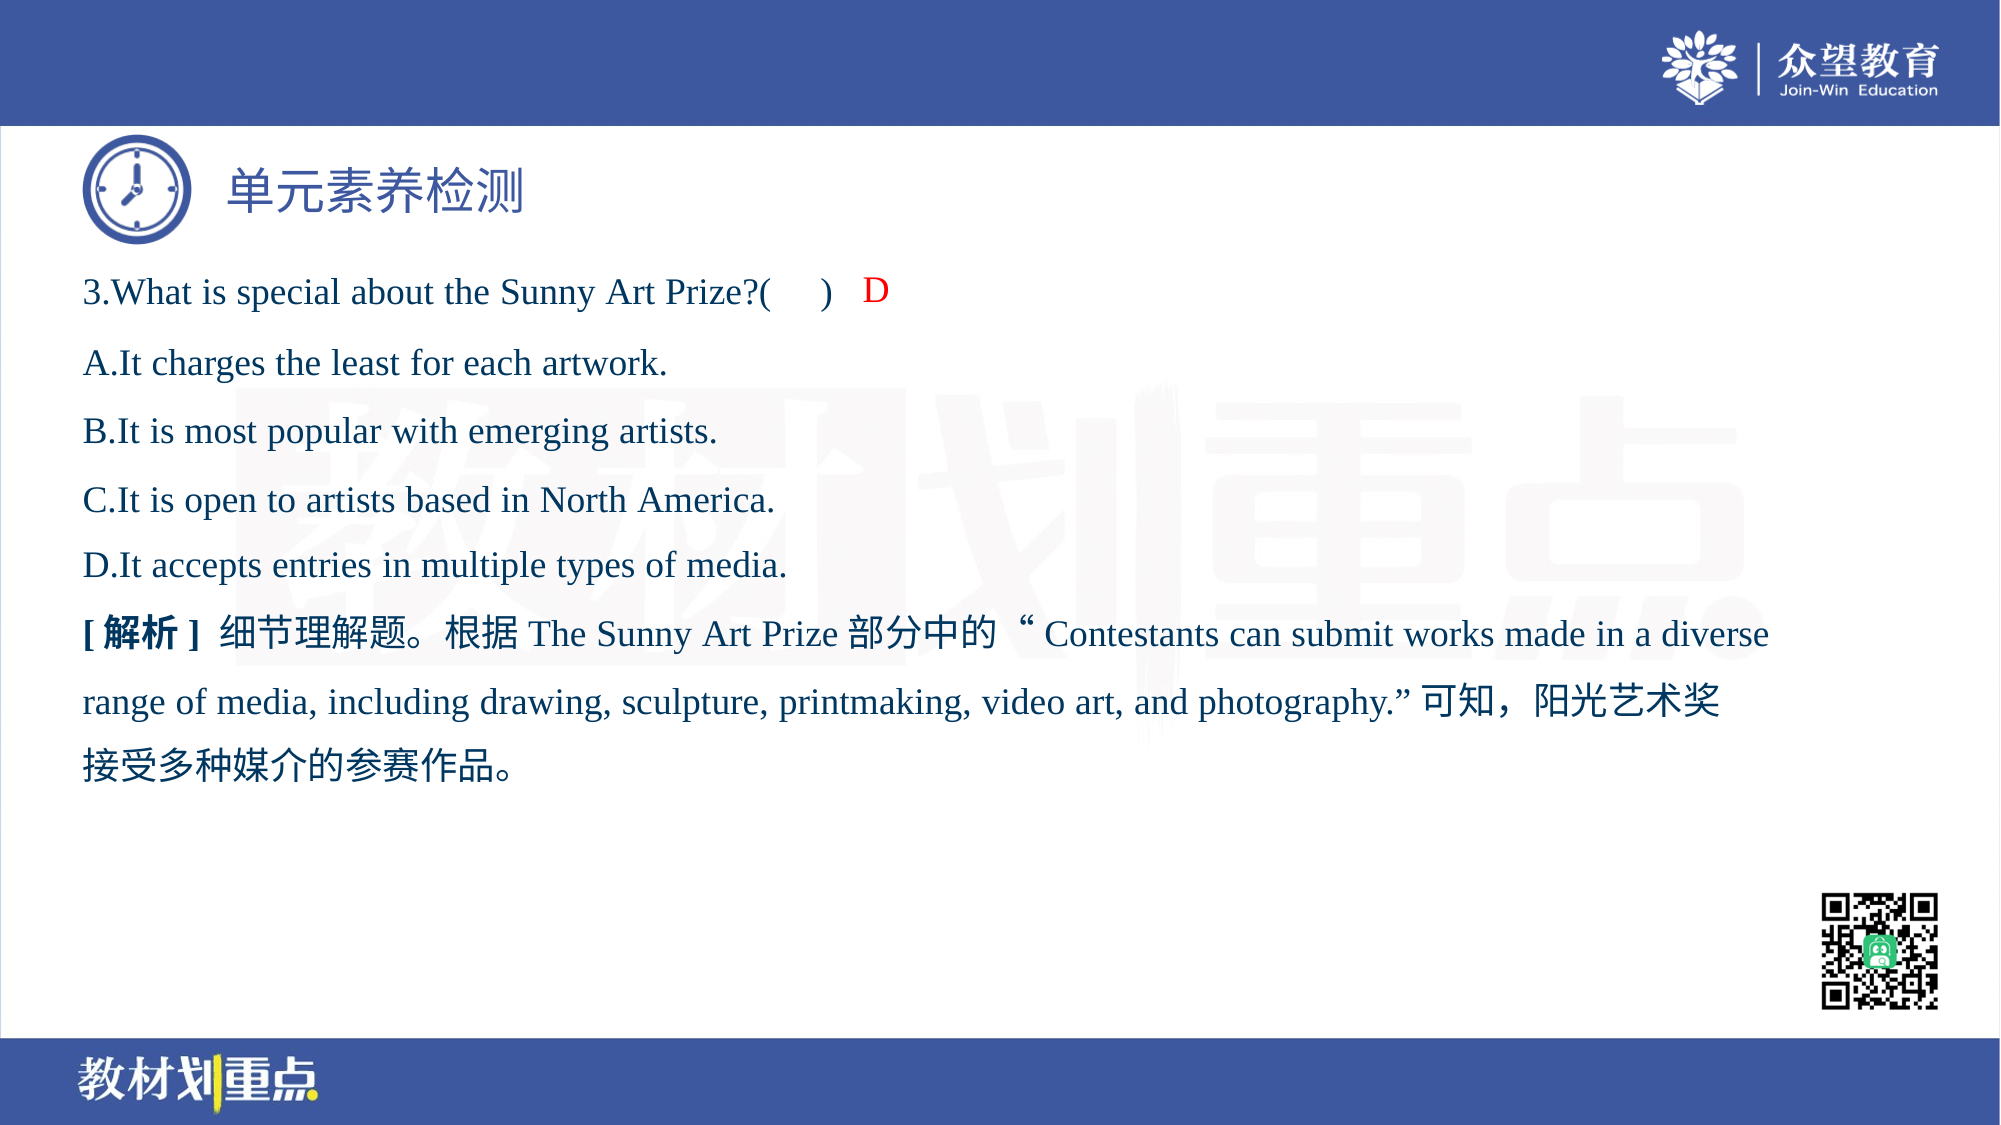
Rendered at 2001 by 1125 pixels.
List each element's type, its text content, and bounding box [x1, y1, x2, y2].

text_box [解析] 细节理解题。根据The Sunny Art Prize部分中的“Contestants can submit works made in a diverse range of media, including drawing, sculpture, printmaking, video art, and photography.”可知，阳光艺术奖 接受多种媒介的参赛作品。 [82, 584, 1817, 781]
text_box D [848, 245, 904, 304]
text_box A.It charges the least for each artwork. B.It is most popular with emerging artists. C.It is open to artists based in North America. D.It accepts entries in multiple types of media. [82, 313, 1817, 578]
text_box 3.What is special about the Sunny Art Prize?( ) [82, 247, 1817, 306]
picture [0, 0, 2000, 1125]
